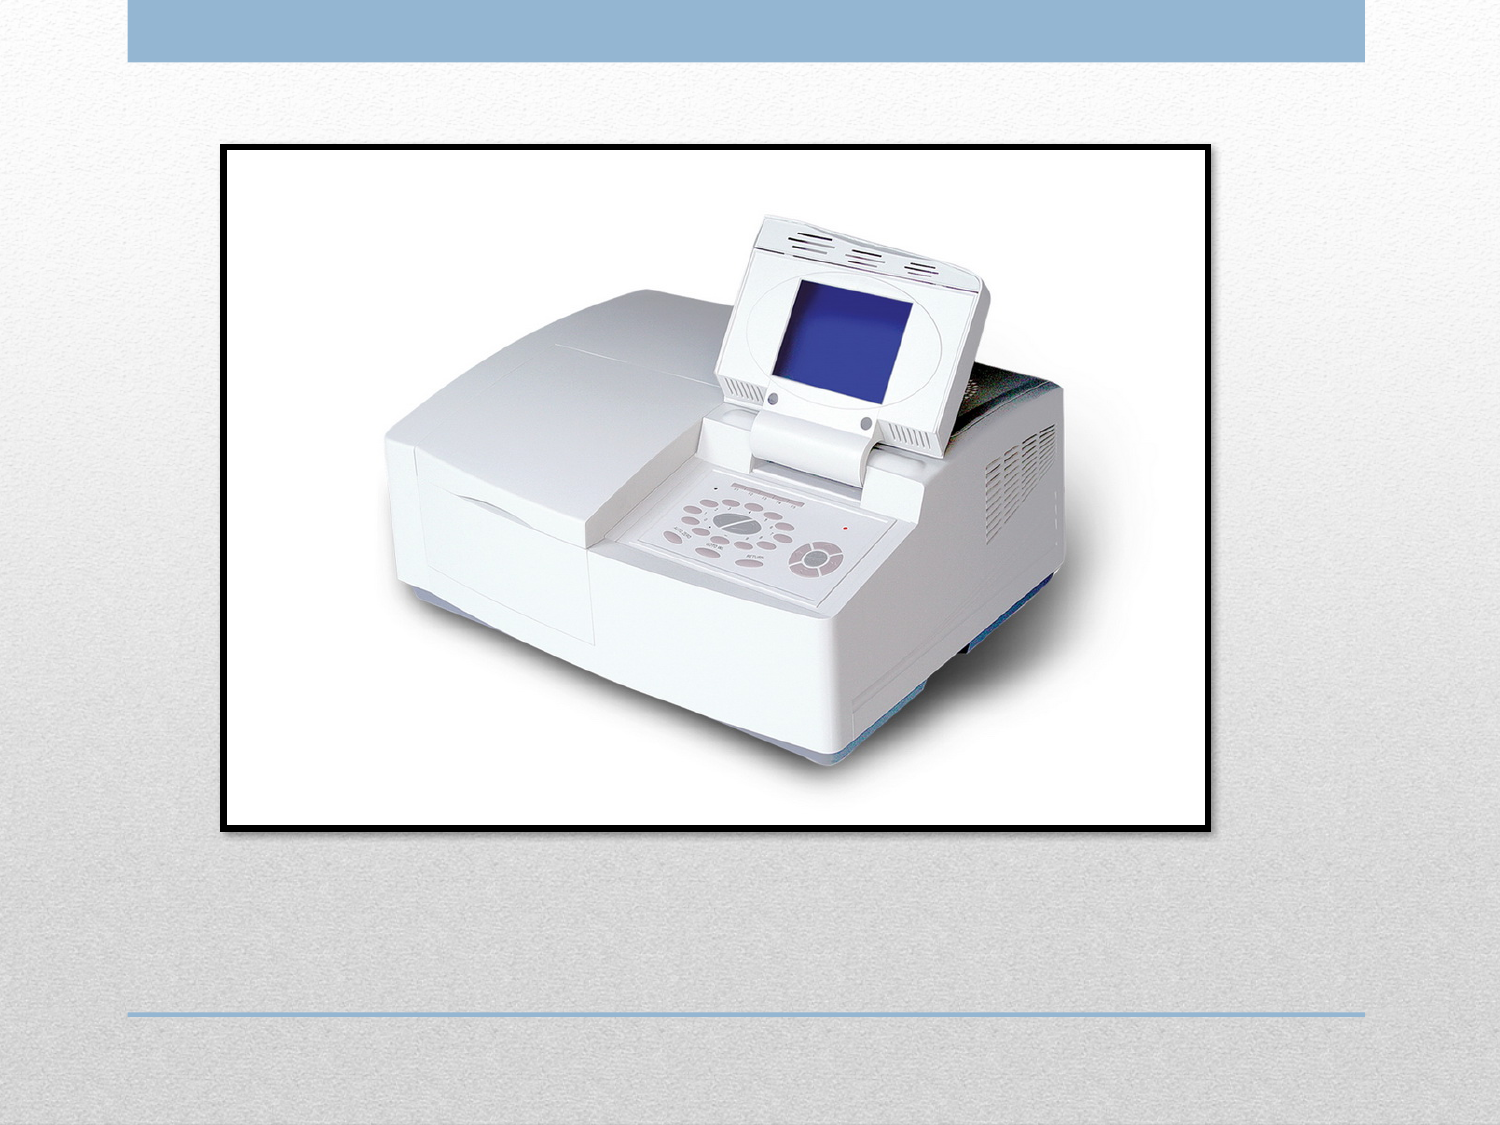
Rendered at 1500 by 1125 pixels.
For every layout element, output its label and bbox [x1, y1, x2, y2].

picture [225, 149, 1206, 827]
